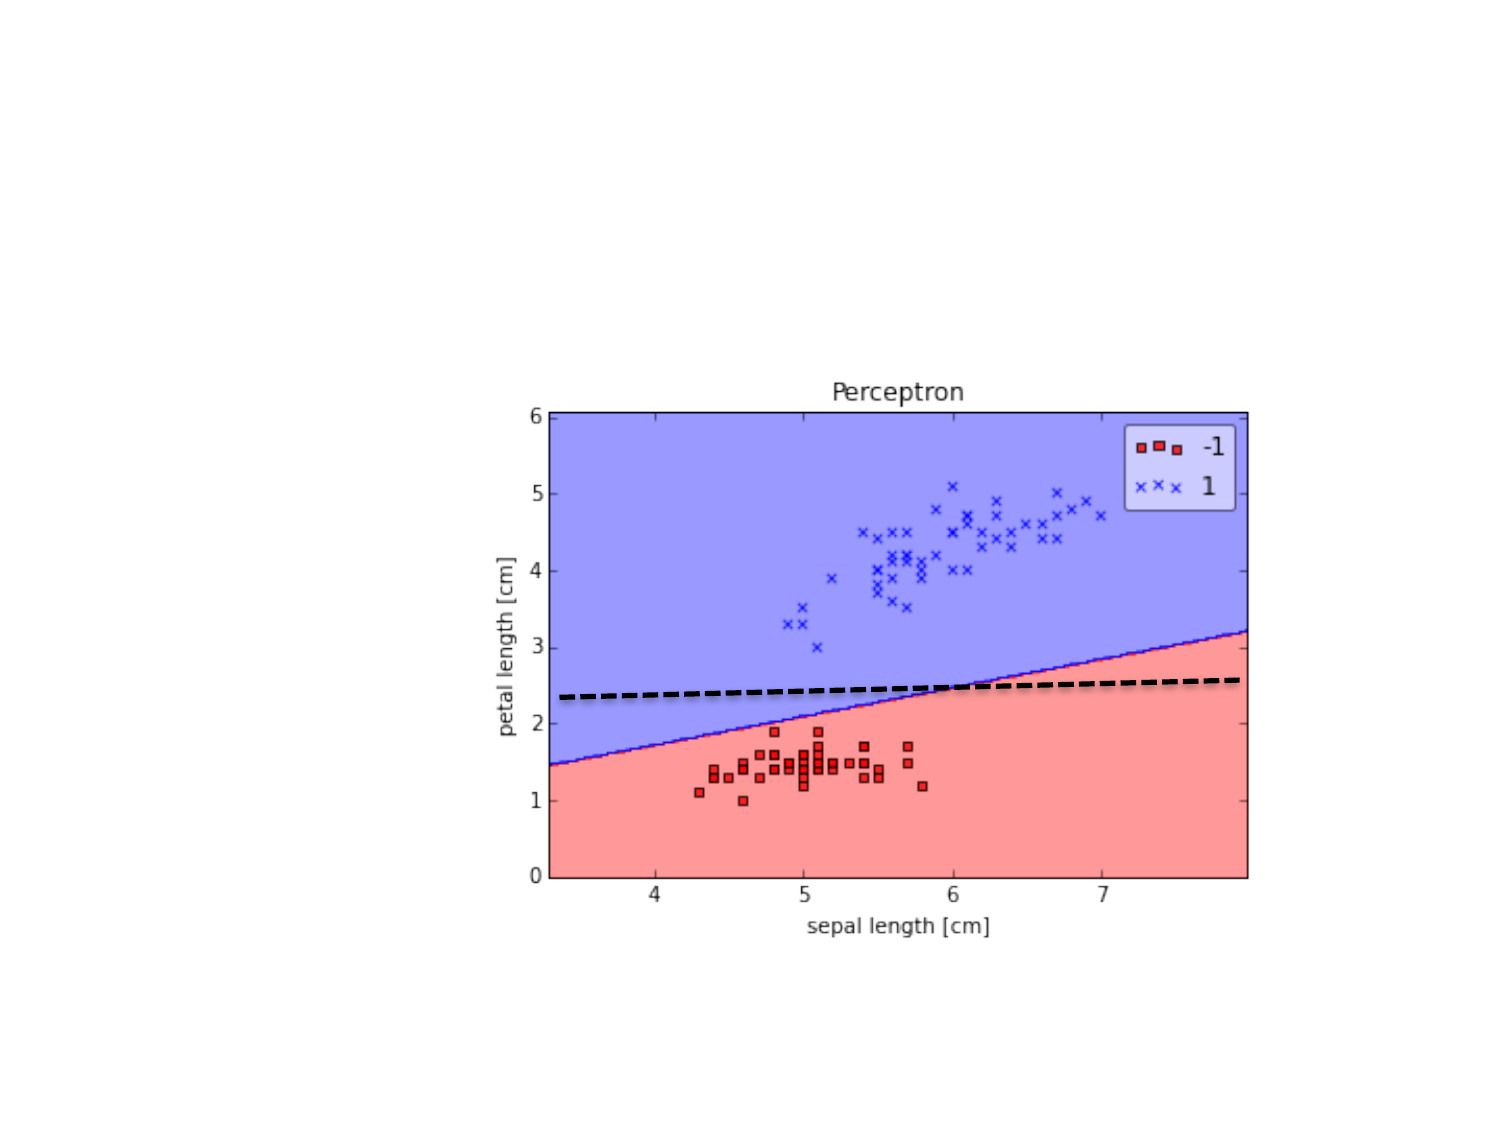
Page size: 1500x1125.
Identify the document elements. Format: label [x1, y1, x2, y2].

picture [484, 366, 1262, 953]
text_box [559, 679, 1240, 698]
